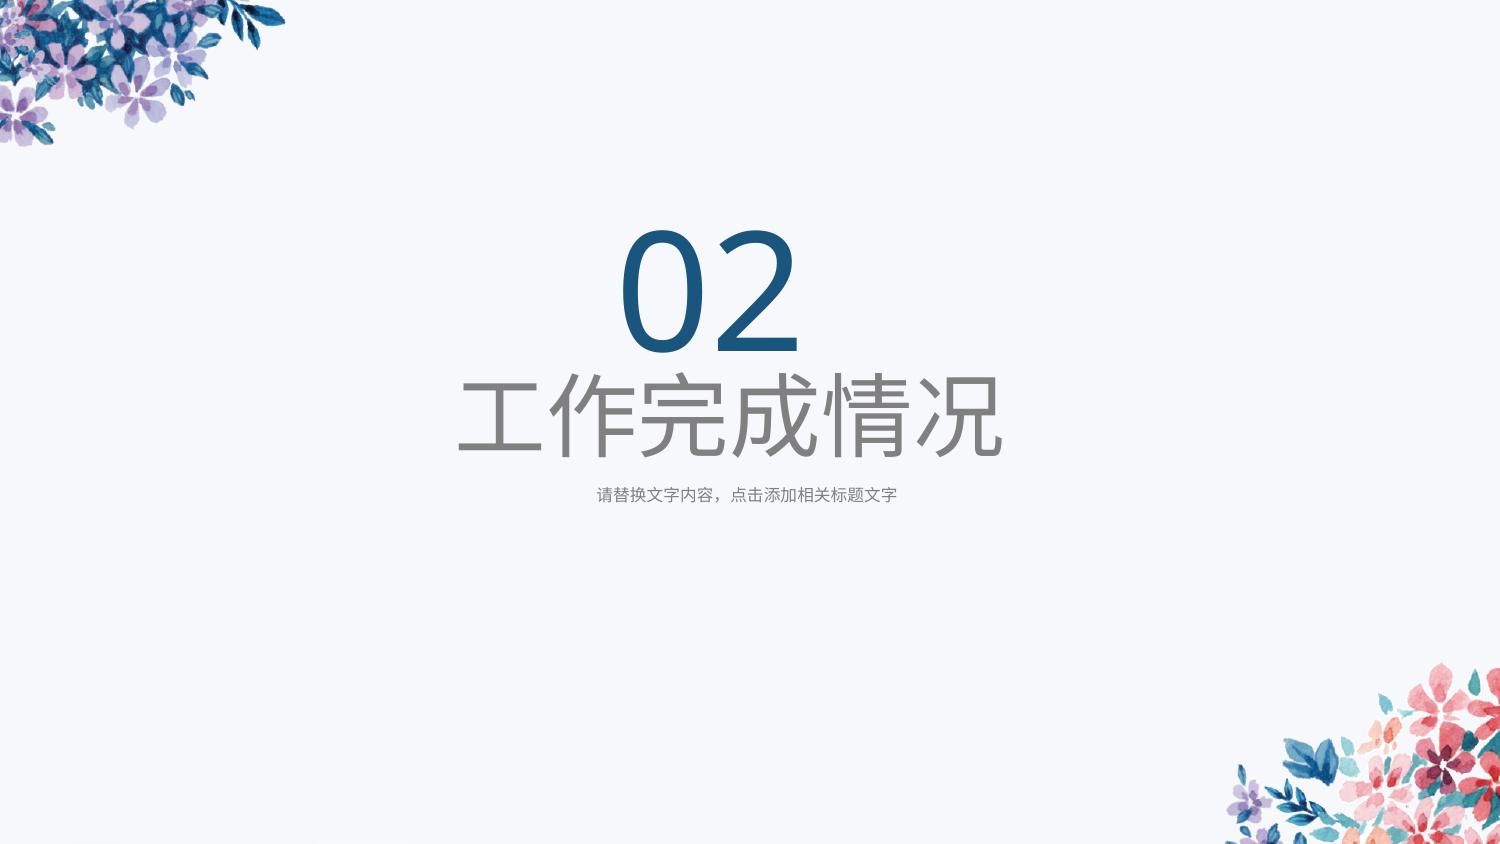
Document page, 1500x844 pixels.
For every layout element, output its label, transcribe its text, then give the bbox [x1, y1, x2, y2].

picture [0, 0, 350, 252]
text_box 请替换文字内容，点击添加相关标题文字 [596, 484, 1053, 505]
text_box 02 [615, 184, 888, 385]
picture [1104, 607, 1500, 844]
text_box 工作完成情况 [454, 358, 1140, 469]
